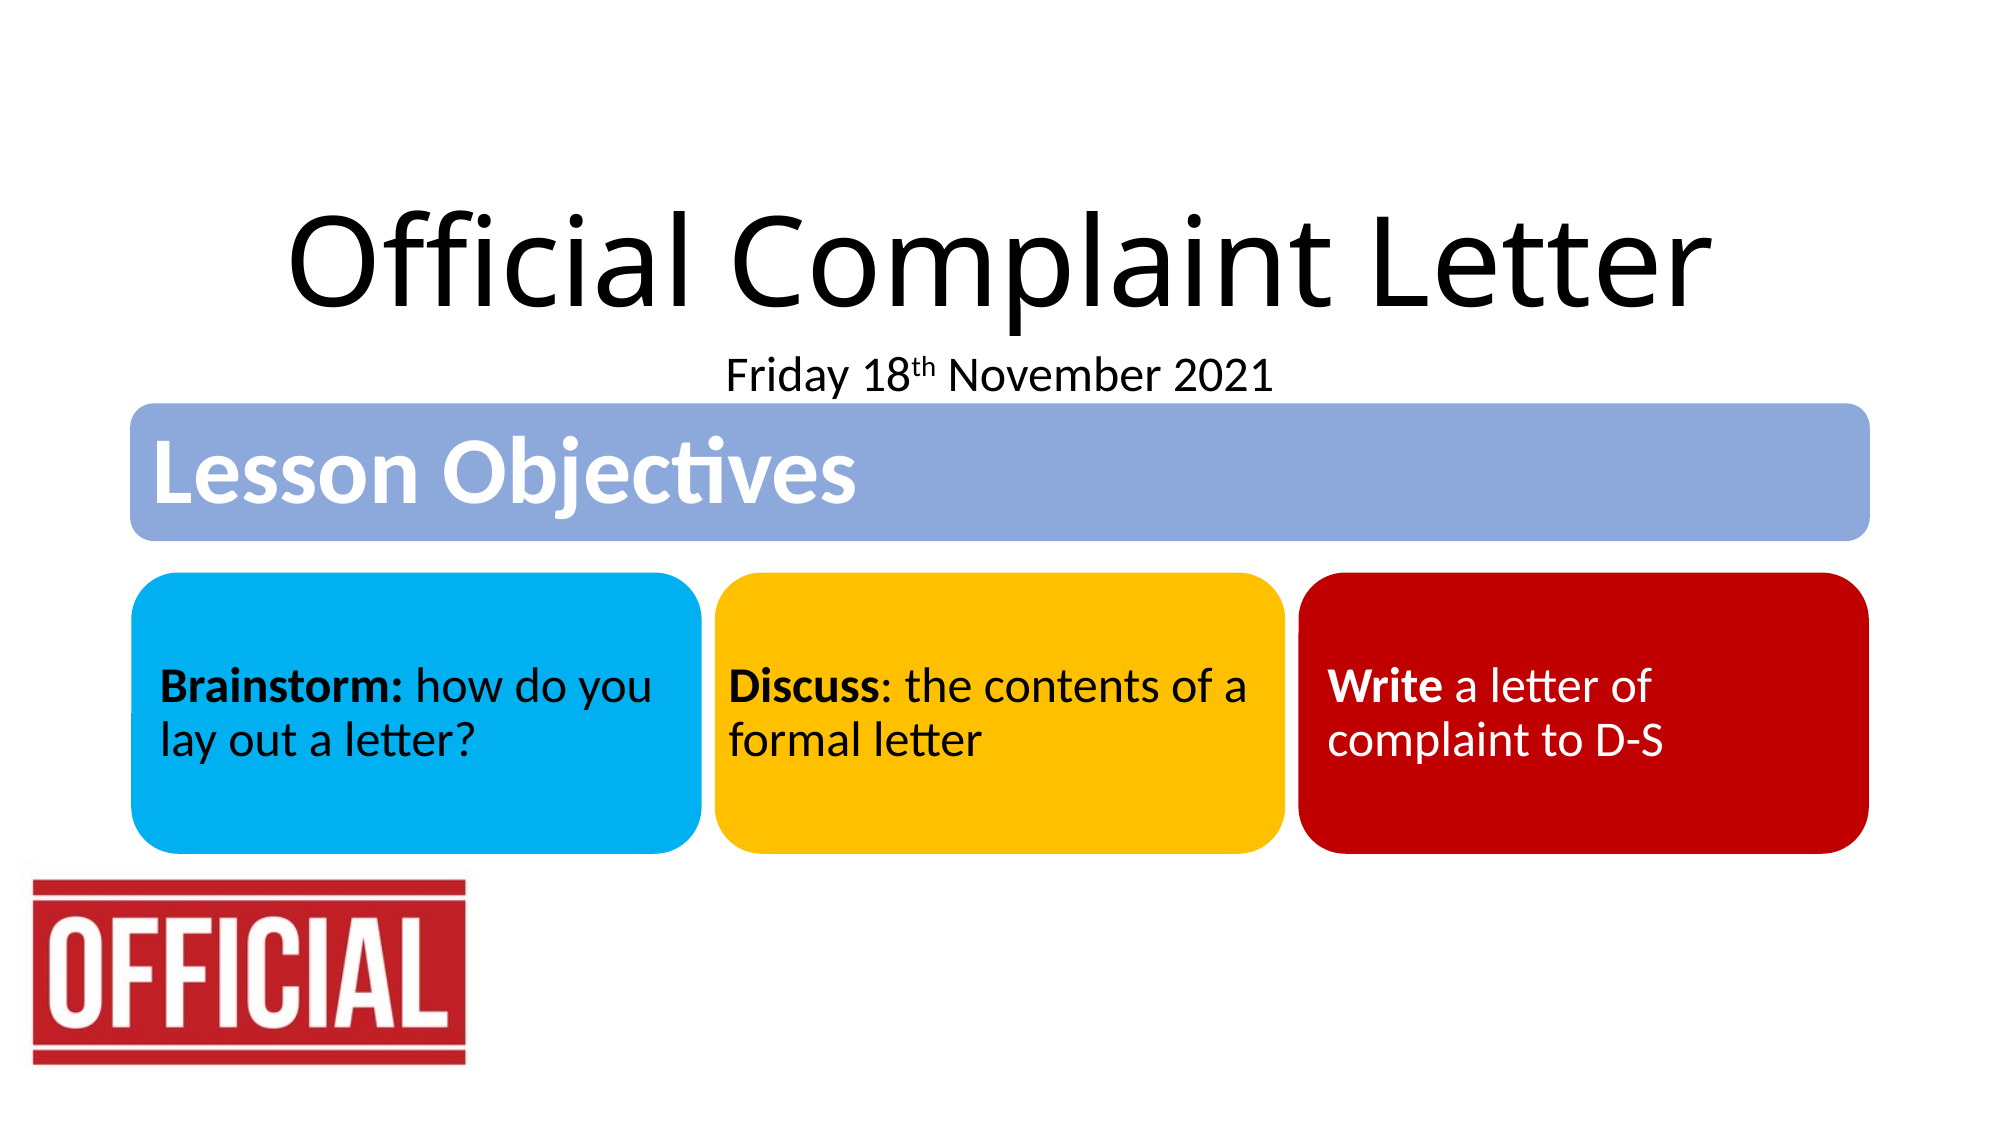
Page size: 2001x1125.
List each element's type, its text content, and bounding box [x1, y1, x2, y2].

picture [0, 800, 500, 1125]
title Official Complaint Letter [249, 184, 1750, 341]
subtitle Friday 18th November 2021 [249, 341, 1750, 403]
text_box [131, 404, 1869, 854]
